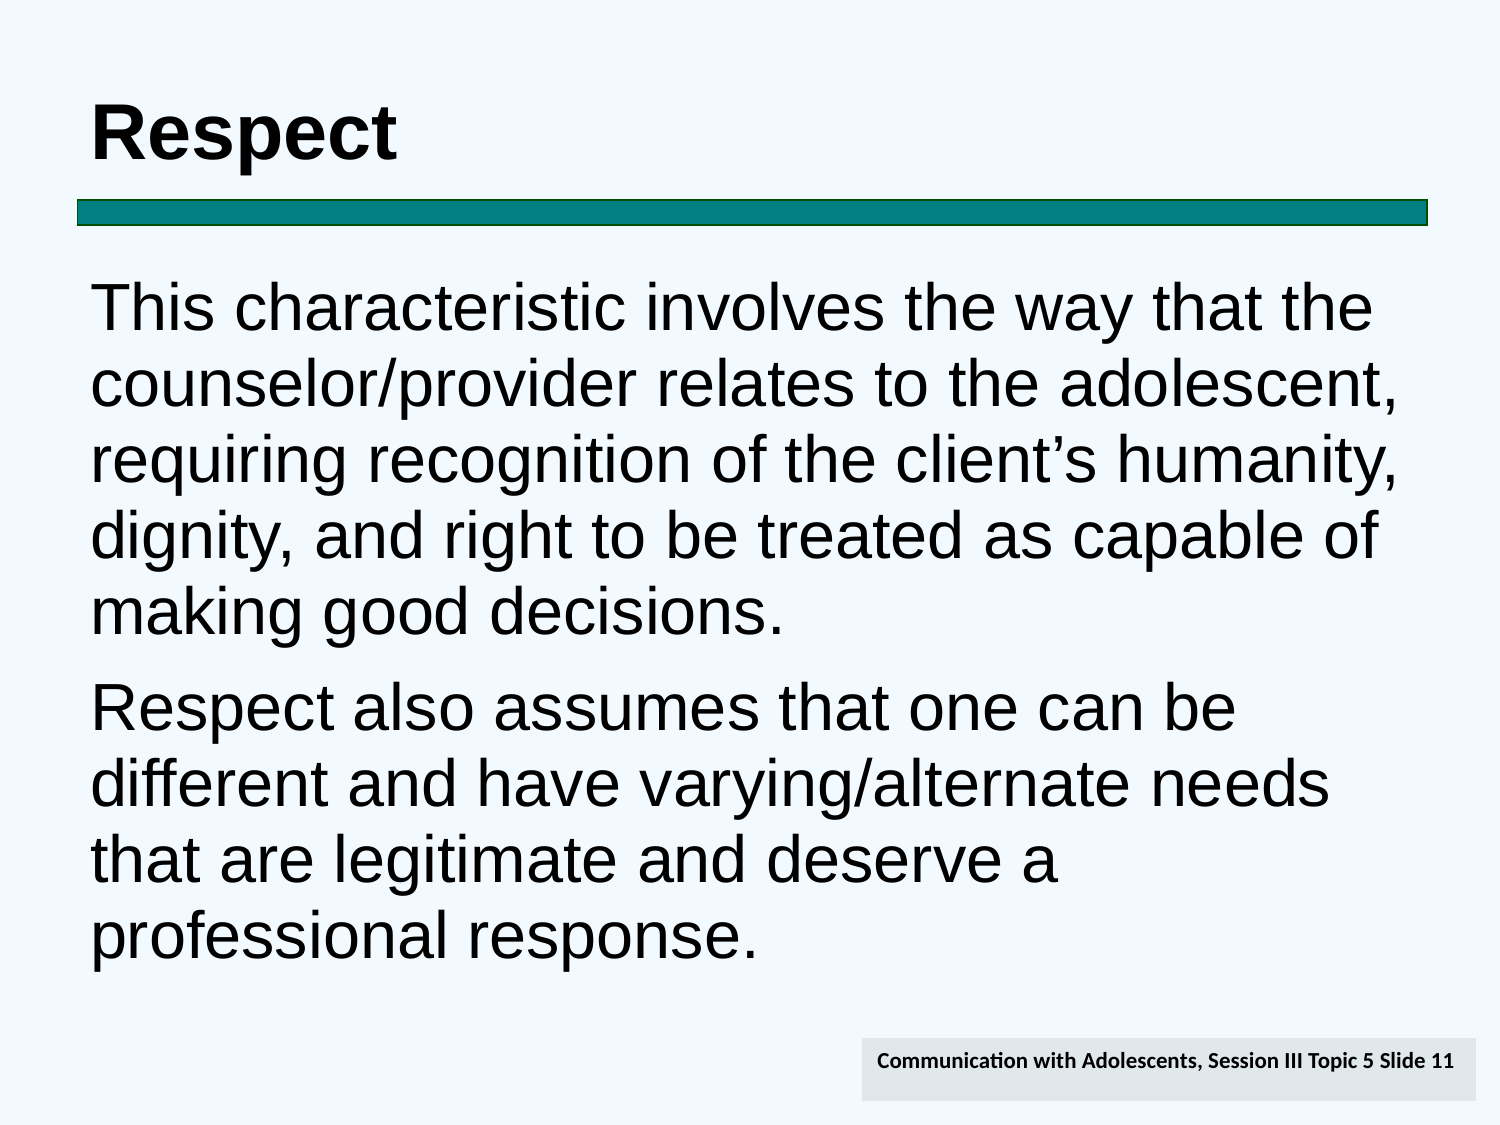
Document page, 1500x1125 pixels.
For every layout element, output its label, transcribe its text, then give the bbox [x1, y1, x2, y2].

text_box Communication with Adolescents, Session III Topic 5 Slide 11 [862, 1038, 1475, 1100]
list This characteristic involves the way that the counselor/provider relates to the adolescent, requiring recognition of the client’s humanity, dignity, and right to be treated as capable of making good decisions. Respect also assumes that one can be different and have varying/alternate needs that are legitimate and deserve a professional response. [75, 262, 1425, 1005]
title Respect [75, 41, 1425, 229]
